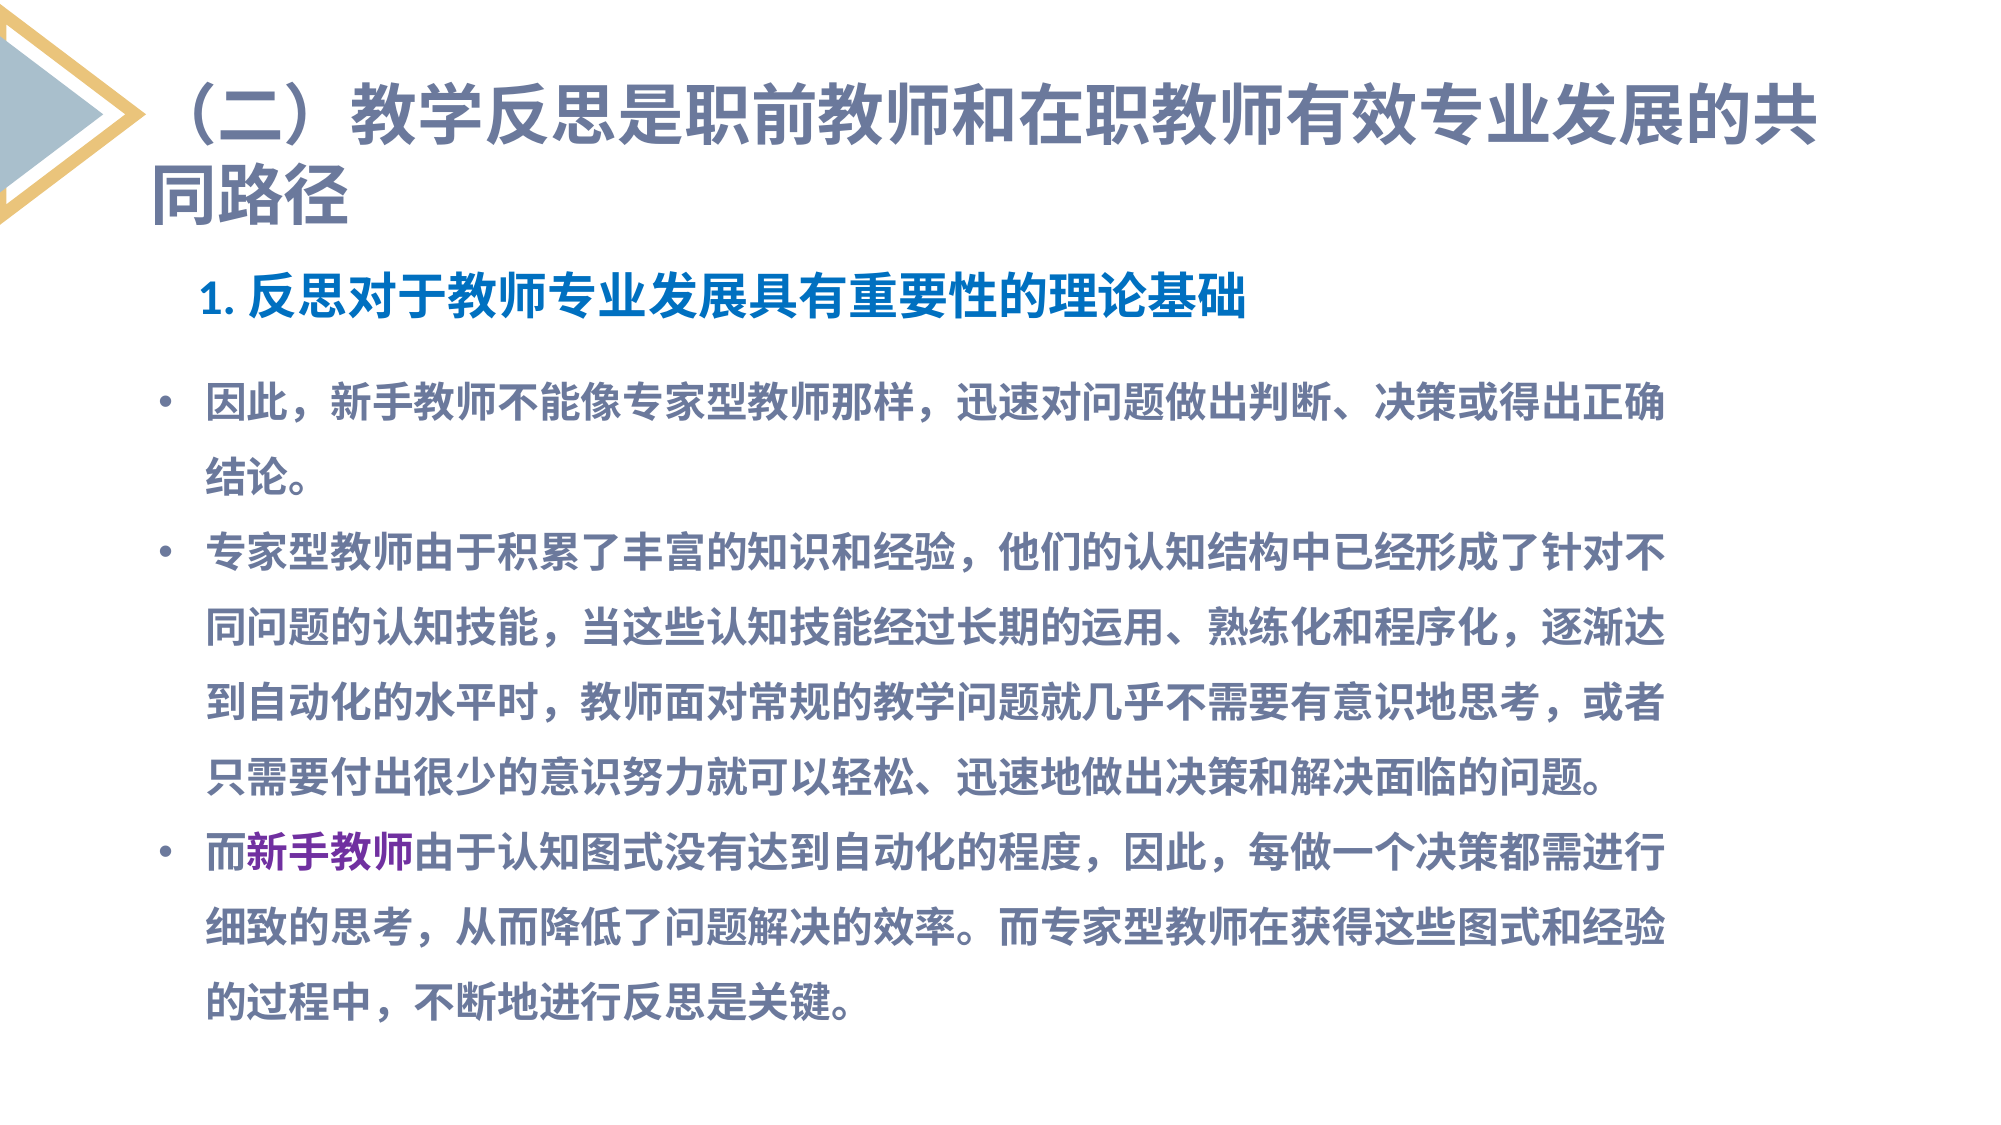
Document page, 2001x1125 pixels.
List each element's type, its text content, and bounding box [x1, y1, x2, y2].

text_box （二）教学反思是职前教师和在职教师有效专业发展的共同路径 [135, 65, 1893, 240]
text_box [0, 34, 105, 194]
text_box [0, 10, 135, 219]
text_box 因此，新手教师不能像专家型教师那样，迅速对问题做出判断、决策或得出正确结论。 专家型教师由于积累了丰富的知识和经验，他们的认知结构中已经形成了针对不同问题的认知技能，当这些认知技能经过长期的运用、熟练化和程序化，逐渐达到自动化的水平时，教师面对常规的教学问题就几乎不需要有意识地思考，或者只需要付出很少的意识努力就可以轻松、迅速地做出决策和解决面临的问题。 而新手教师由于认知图式没有达到自动化的程度，因此，每做一个决策都需进行细致的思考，从而降低了问题解决的效率。而专家型教师在获得这些图式和经验的过程中，不断地进行反思是关键。 [143, 343, 1699, 1095]
text_box 1.反思对于教师专业发展具有重要性的理论基础 [182, 257, 1410, 333]
